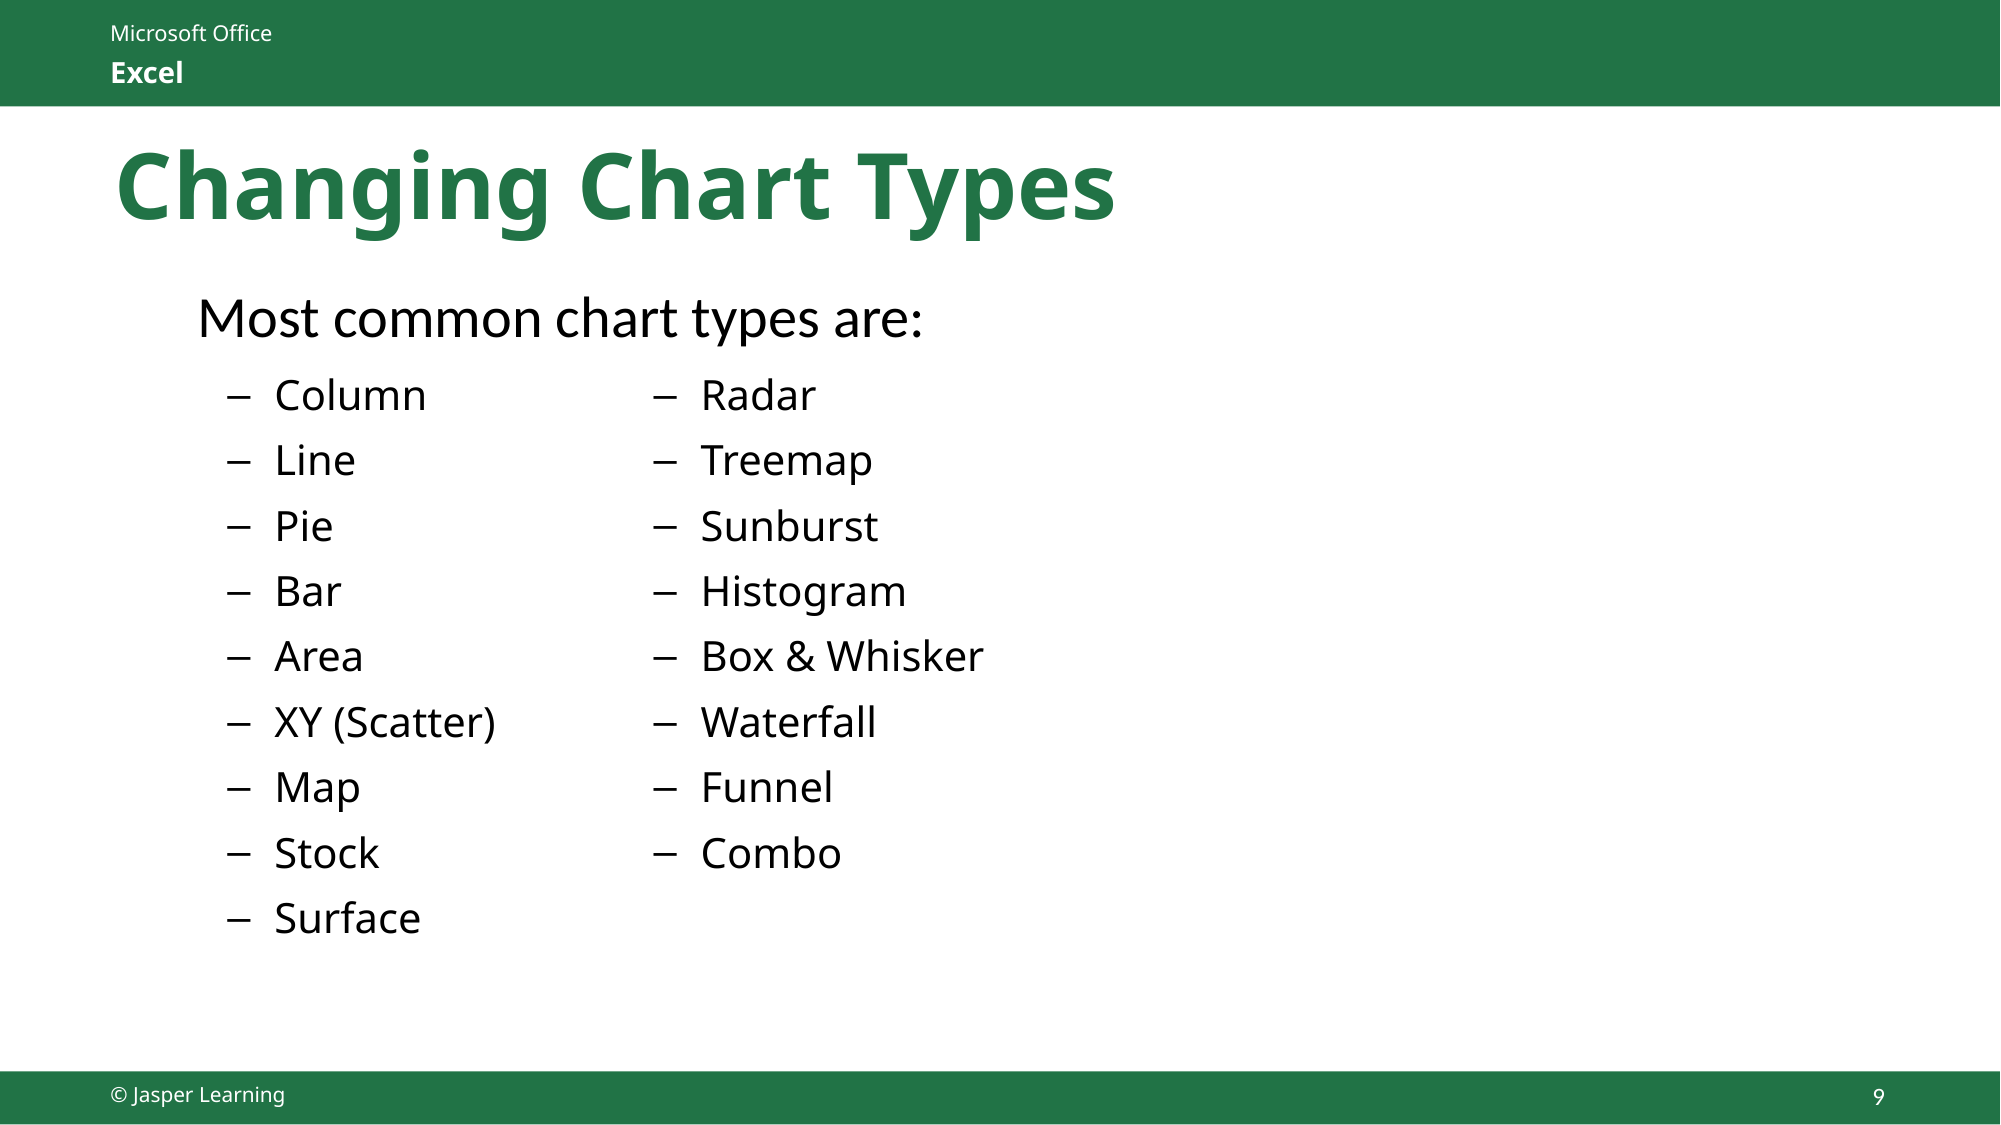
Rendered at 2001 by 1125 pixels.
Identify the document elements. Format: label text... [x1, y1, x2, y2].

title Changing Chart Types [99, 118, 1866, 248]
list Column Line Pie Bar Area XY (Scatter) Map Stock Surface [137, 354, 988, 1068]
footer © Jasper Learning [95, 1065, 729, 1125]
slide_number 9 [1433, 1065, 1900, 1125]
list Radar Treemap Sunburst Histogram Box & Whisker Waterfall Funnel Combo [563, 354, 1121, 963]
text_box Most common chart types are: [183, 271, 941, 427]
